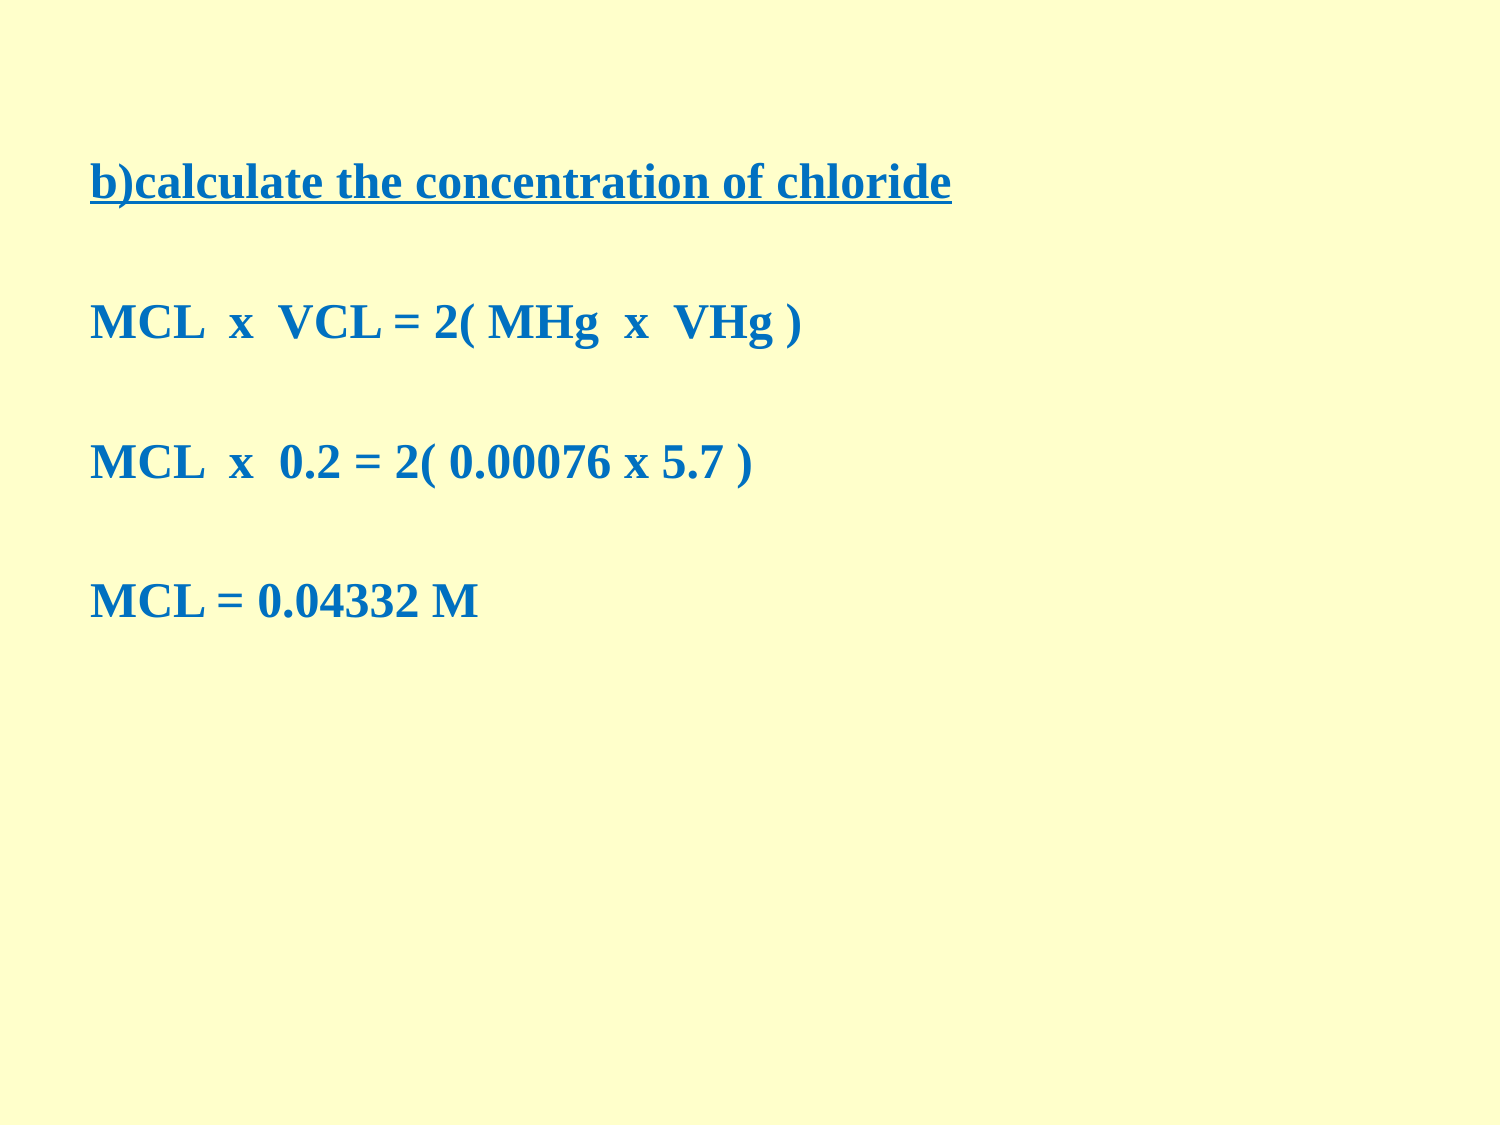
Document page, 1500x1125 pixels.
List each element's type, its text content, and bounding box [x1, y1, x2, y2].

list b)calculate the concentration of chloride MCL x VCL = 2( MHg x VHg ) MCL x 0.2 = 2( 0.00076 x 5.7 ) MCL = 0.04332 M [75, 140, 1425, 1005]
